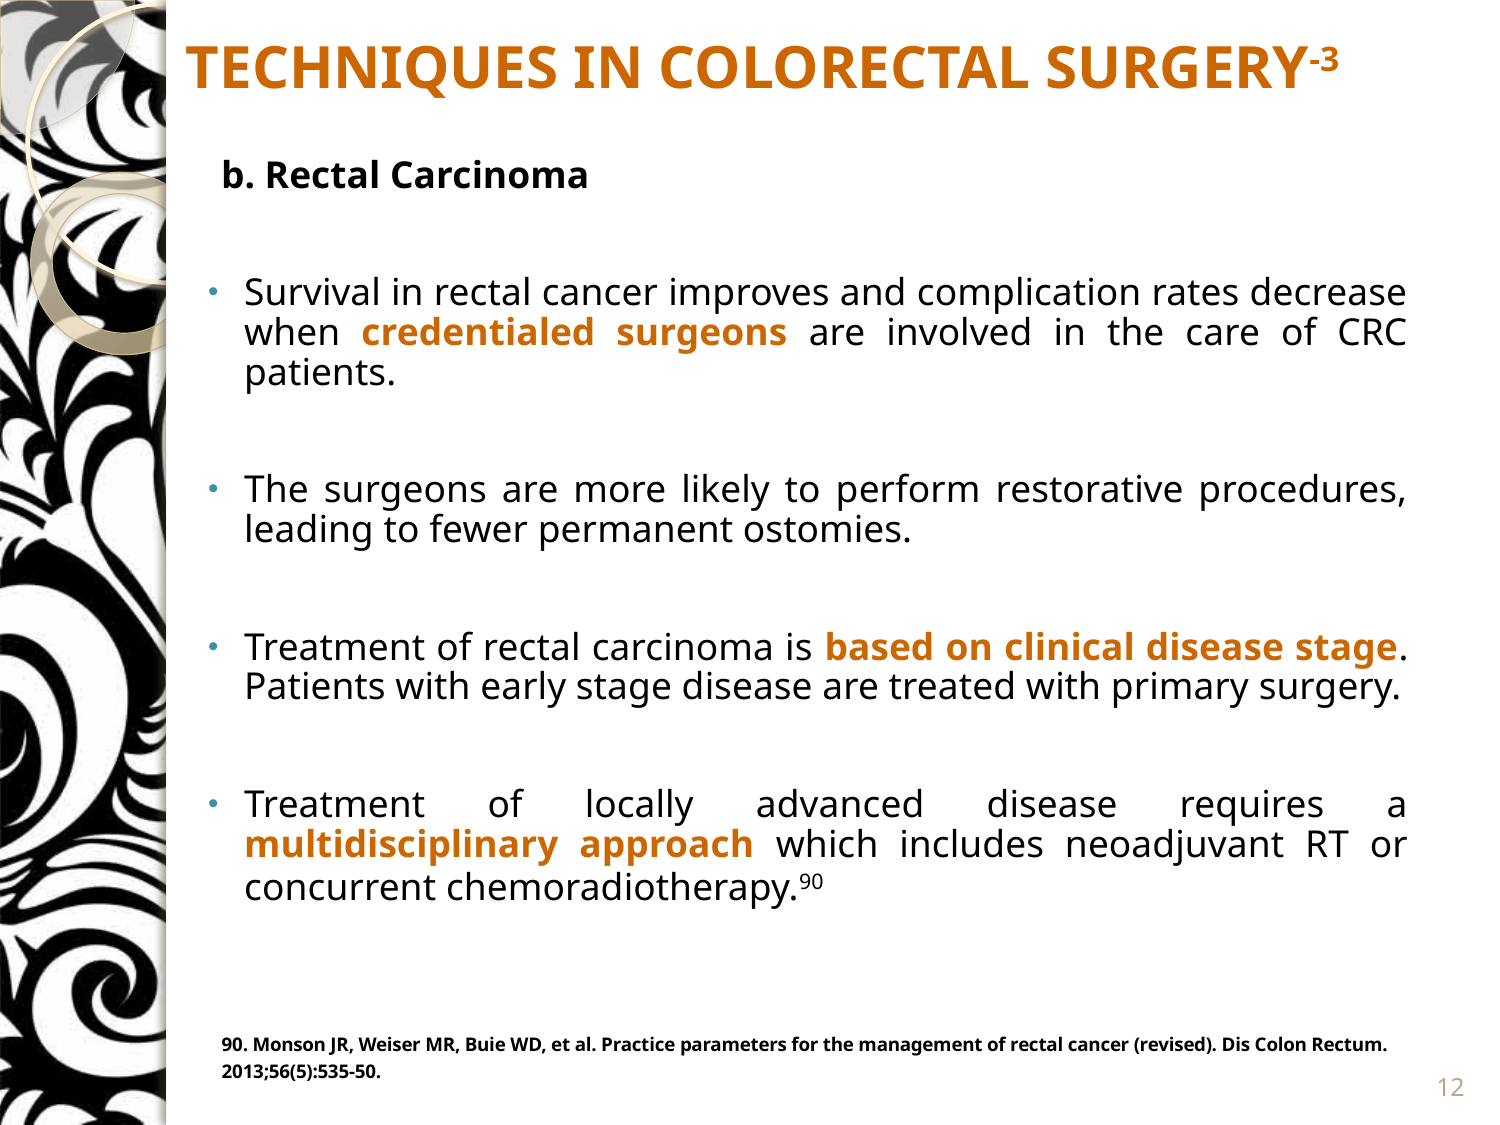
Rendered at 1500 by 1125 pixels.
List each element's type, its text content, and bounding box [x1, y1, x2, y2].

picture [62, 195, 160, 280]
list b. Rectal Carcinoma Survival in rectal cancer improves and complication rates decrease when credentialed surgeons are involved in the care of CRC patients. The surgeons are more likely to perform restorative procedures, leading to fewer permanent ostomies. Treatment of rectal carcinoma is based on clinical disease stage. Patients with early stage disease are treated with primary surgery. Treatment of locally advanced disease requires a multidisciplinary approach which includes neoadjuvant RT or concurrent chemoradiotherapy.90 (CCRT) followed by surgery. [193, 149, 1424, 937]
picture [136, 0, 164, 4]
slide_number 12 [1413, 1034, 1488, 1113]
picture [0, 134, 166, 1125]
picture [32, 13, 160, 207]
picture [53, 241, 160, 332]
text_box TECHNIQUES IN COLORECTAL SURGERY-3 [171, 0, 1402, 160]
text_box 90. Monson JR, Weiser MR, Buie WD, et al. Practice parameters for the management of rectal cancer (revised). Dis Colon Rectum. 2013;56(5):535-50. [206, 1020, 1471, 1090]
